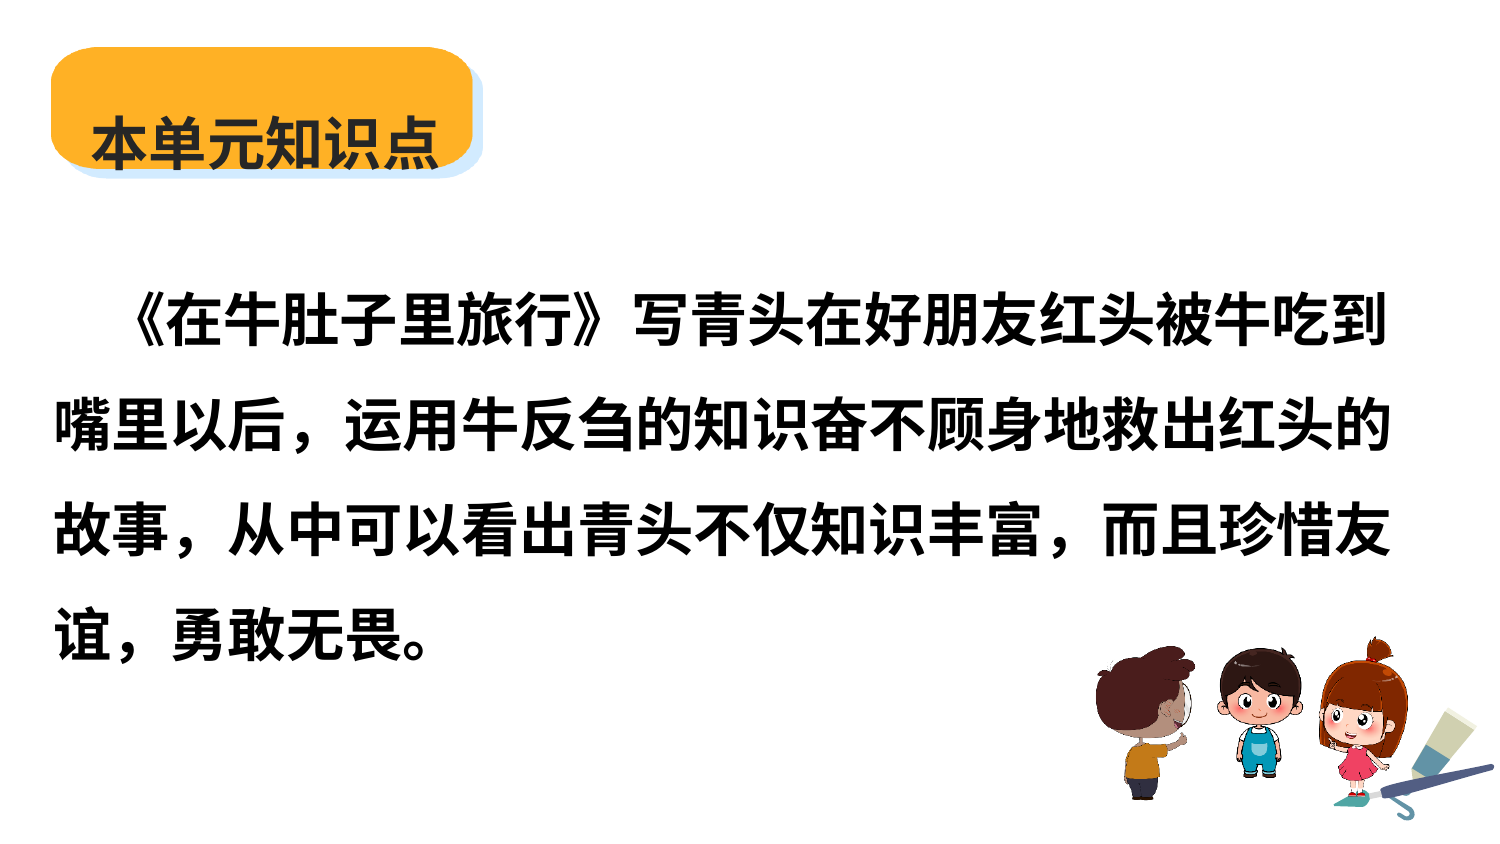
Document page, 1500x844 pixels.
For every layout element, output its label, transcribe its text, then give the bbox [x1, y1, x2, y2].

text_box 《在牛肚子里旅行》写青头在好朋友红头被牛吃到嘴里以后，运用牛反刍的知识奋不顾身地救出红头的故事，从中可以看出青头不仅知识丰富，而且珍惜友谊，勇敢无畏。 [42, 242, 1458, 674]
text_box 本单元知识点 [76, 179, 483, 184]
picture [51, 47, 483, 179]
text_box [1358, 708, 1481, 844]
picture [1066, 609, 1433, 819]
